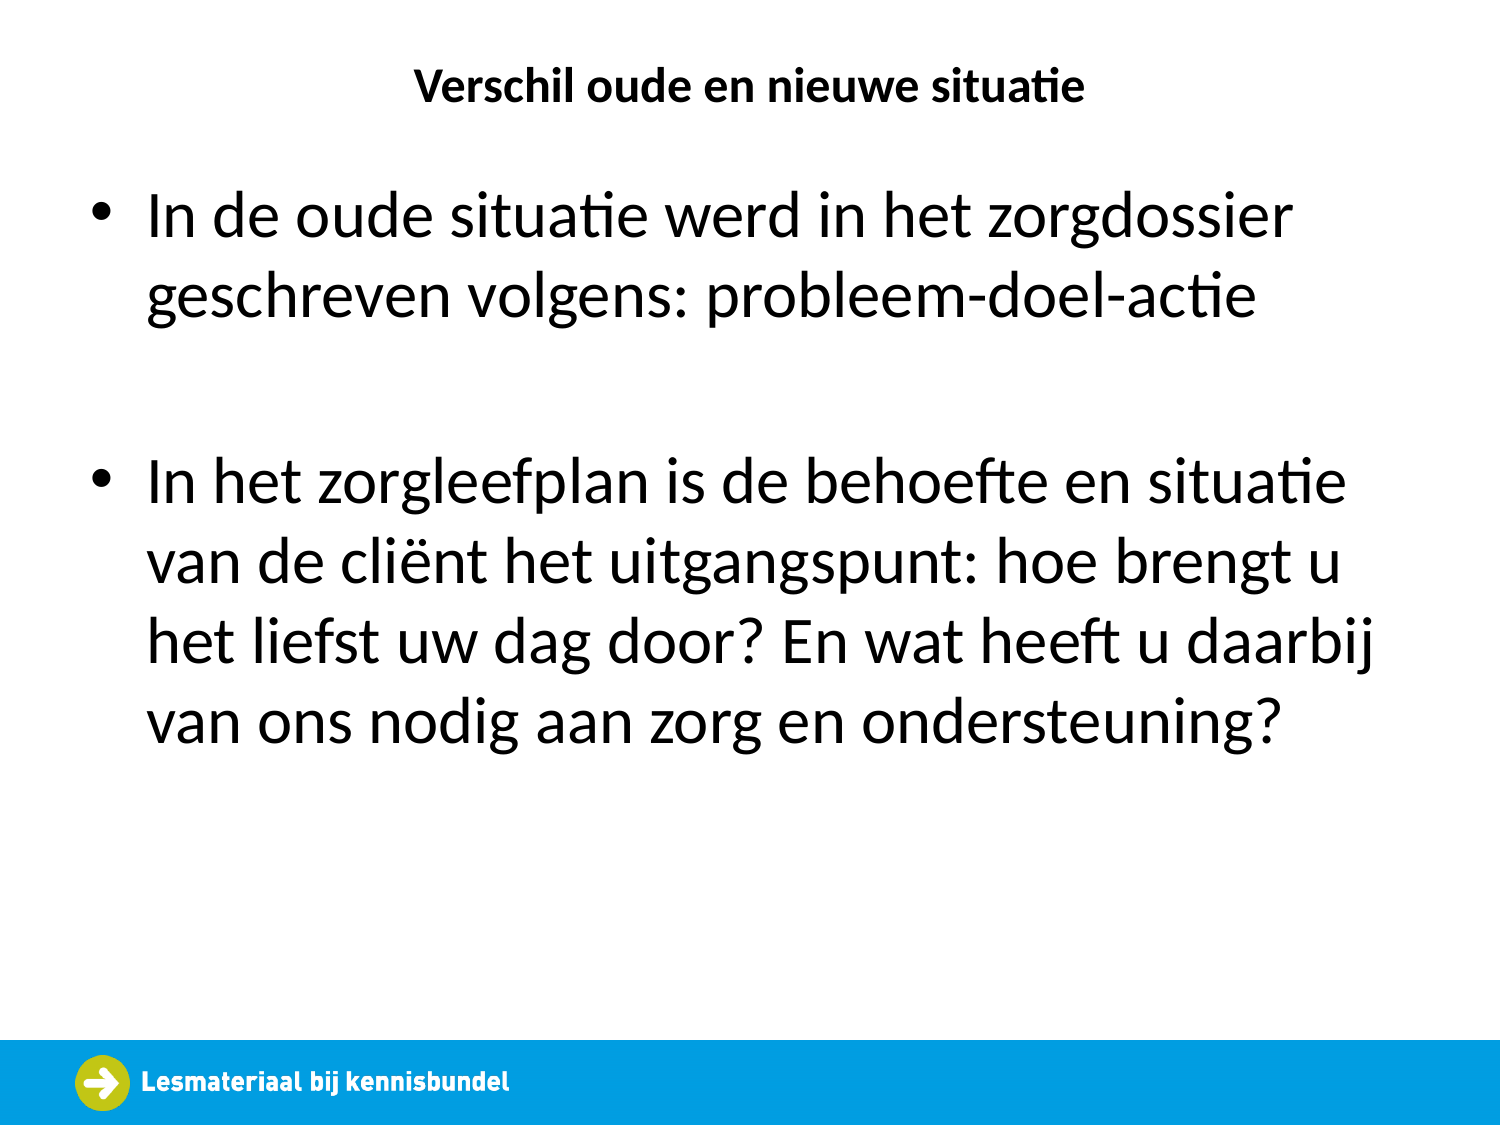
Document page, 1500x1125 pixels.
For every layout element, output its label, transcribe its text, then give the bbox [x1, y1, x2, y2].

picture [172, 1076, 182, 1091]
picture [488, 1076, 500, 1090]
picture [296, 1072, 301, 1090]
picture [76, 1056, 129, 1110]
picture [407, 1077, 411, 1090]
picture [208, 1076, 219, 1090]
picture [392, 1076, 403, 1090]
picture [347, 1072, 358, 1090]
picture [186, 1076, 205, 1090]
picture [473, 1072, 484, 1090]
picture [331, 1077, 337, 1095]
picture [458, 1076, 470, 1090]
picture [443, 1076, 454, 1090]
picture [377, 1076, 388, 1090]
picture [361, 1076, 373, 1090]
picture [143, 1072, 154, 1090]
picture [267, 1076, 277, 1090]
picture [247, 1076, 256, 1090]
picture [428, 1072, 439, 1090]
picture [312, 1072, 323, 1090]
title Verschil oude en nieuwe situatie [75, 45, 1425, 134]
list In de oude situatie werd in het zorgdossier geschreven volgens: probleem-doel-actie In het zorgleefplan is de behoefte en situatie van de cliënt het uitgangspunt: hoe brengt u het liefst uw dag door? En wat heeft u daarbij van ons nodig aan zorg en ondersteuning? [75, 163, 1425, 975]
picture [222, 1073, 229, 1090]
picture [503, 1072, 508, 1090]
picture [157, 1076, 169, 1091]
picture [281, 1076, 291, 1090]
picture [415, 1076, 425, 1090]
picture [326, 1077, 330, 1090]
picture [232, 1076, 244, 1091]
